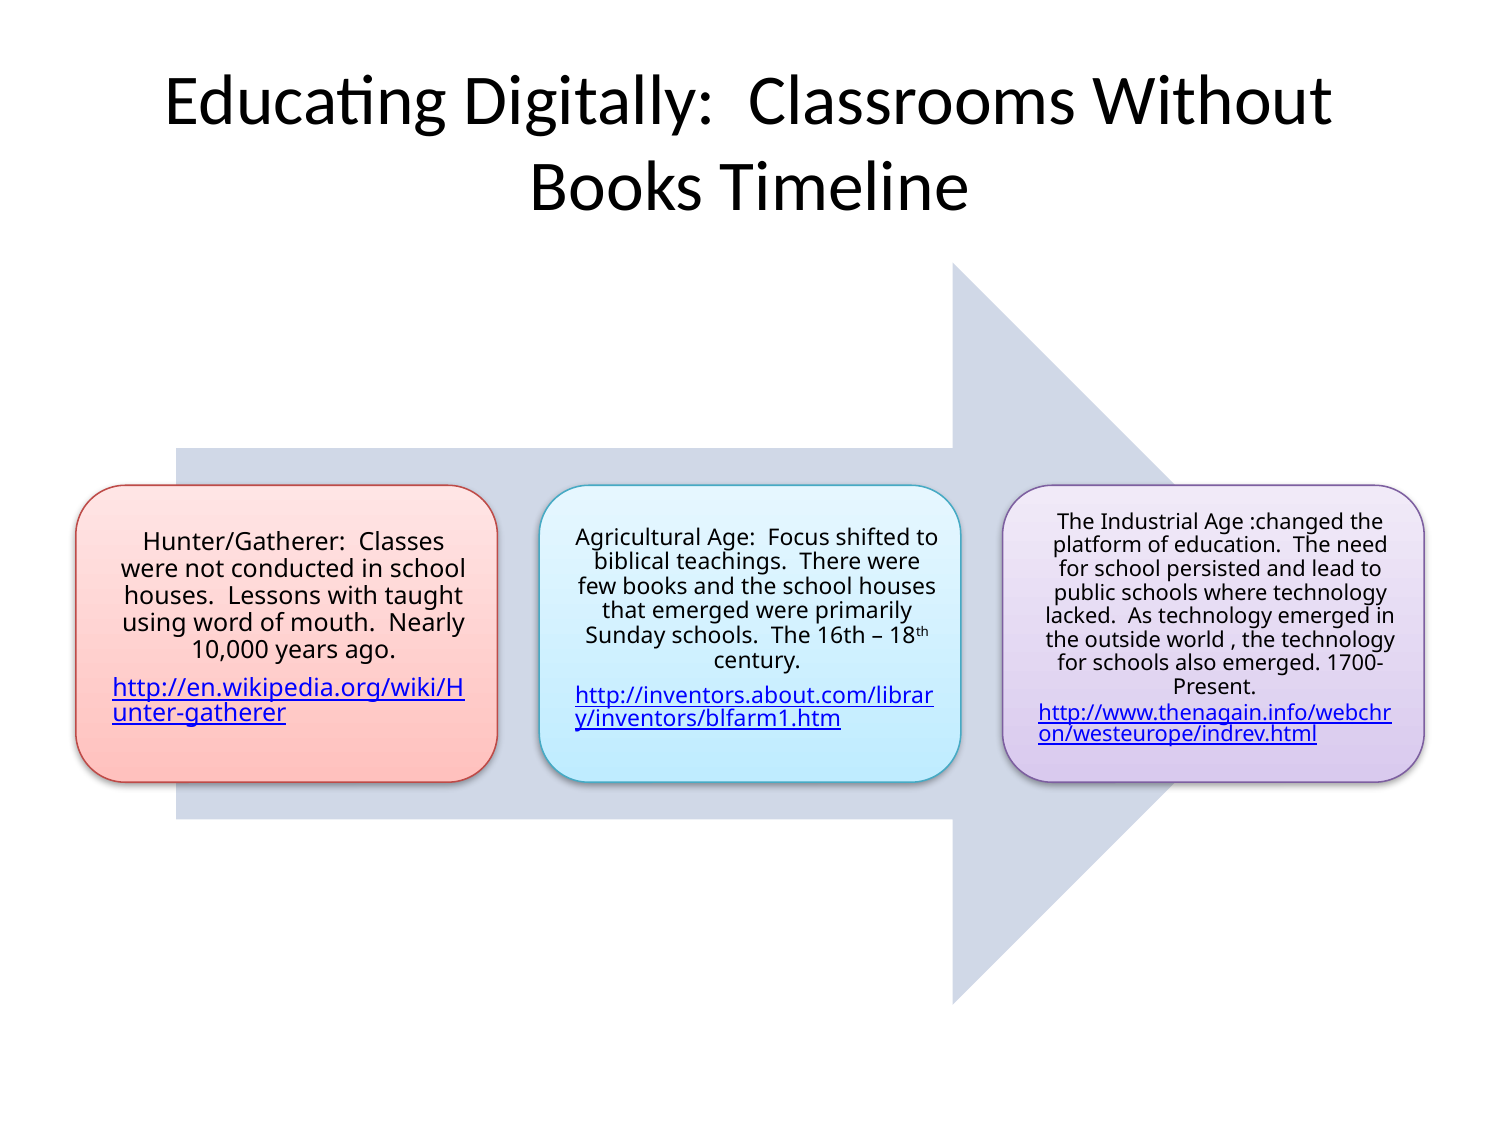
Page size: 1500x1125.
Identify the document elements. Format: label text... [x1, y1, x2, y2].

title Educating Digitally: Classrooms Without Books Timeline [75, 45, 1425, 233]
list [74, 262, 1426, 1006]
